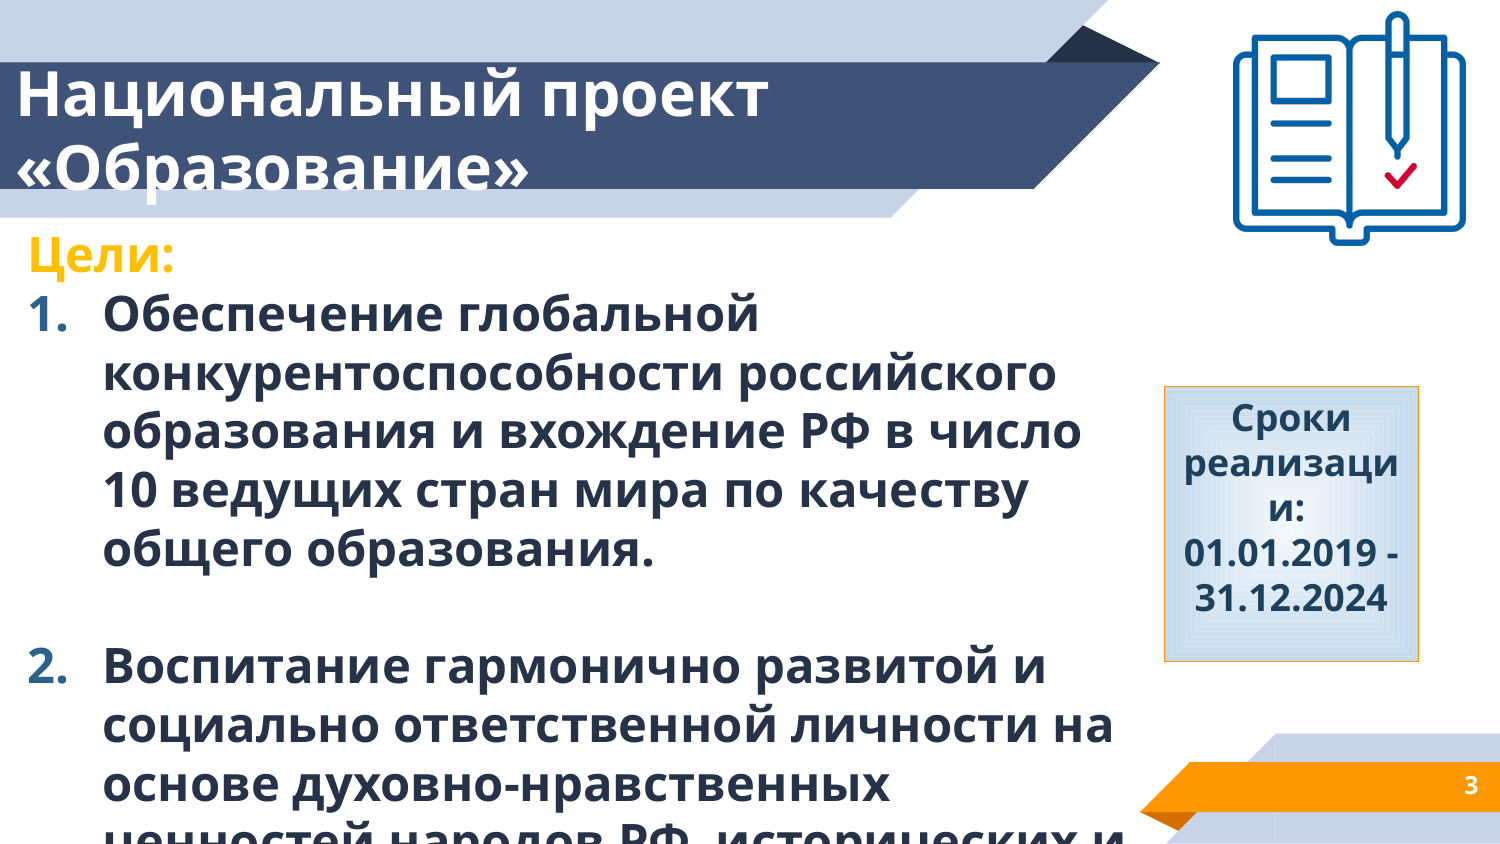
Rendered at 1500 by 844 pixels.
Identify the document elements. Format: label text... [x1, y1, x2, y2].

slide_number 3 [1249, 760, 1494, 813]
text_box Сроки реализации: 01.01.2019 - 31.12.2024 [1164, 386, 1419, 662]
title Национальный проект «Образование» [0, 66, 1063, 191]
text_box Цели: Обеспечение глобальной конкурентоспособности российского образования и вхождение РФ в число 10 ведущих стран мира по качеству общего образования. Воспитание гармонично развитой и социально ответственной личности на основе духовно-нравственных ценностей народов РФ, исторических и национально-культурных традиций. [0, 216, 1165, 844]
picture [1232, 11, 1466, 246]
